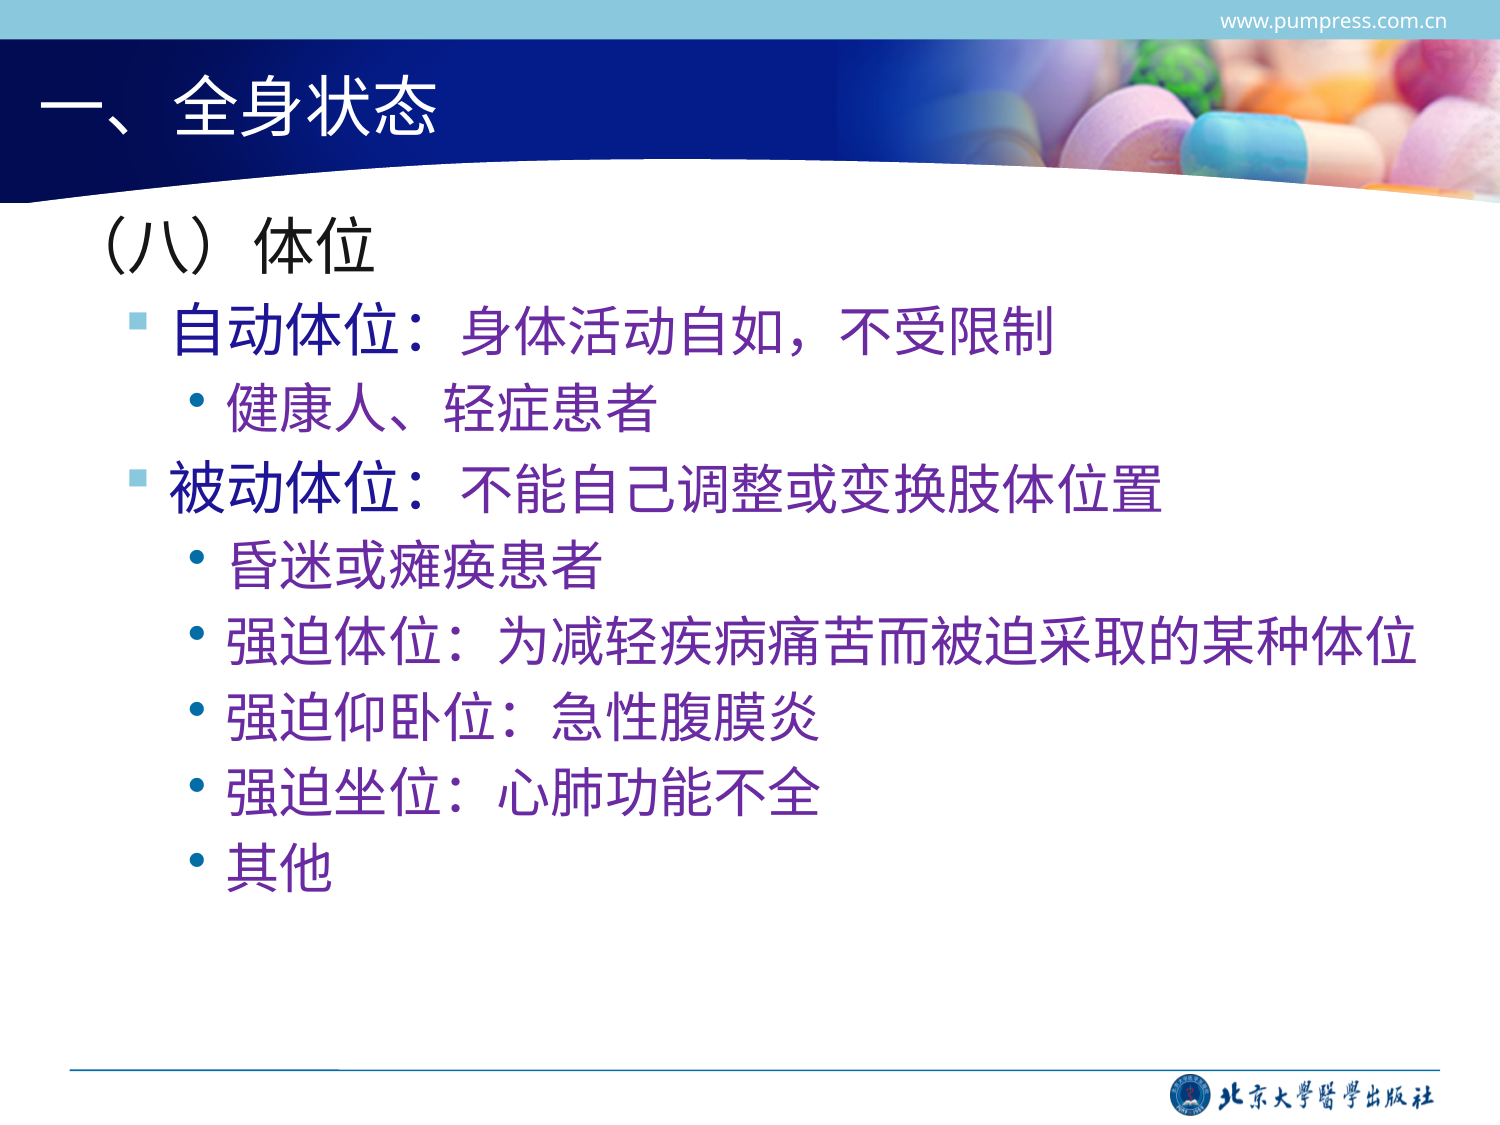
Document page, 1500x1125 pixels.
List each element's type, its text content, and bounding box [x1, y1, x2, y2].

picture [1170, 1074, 1436, 1118]
title 一、全身状态 [23, 58, 1349, 152]
list （八）体位 自动体位：身体活动自如，不受限制 健康人、轻症患者 被动体位：不能自己调整或变换肢体位置 昏迷或瘫痪患者 强迫体位：为减轻疾病痛苦而被迫采取的某种体位 强迫仰卧位：急性腹膜炎 强迫坐位：心肺功能不全 其他 [49, 198, 1463, 1026]
picture [0, 40, 1500, 203]
slide_number www.pumpress.com.cn [1024, 0, 1463, 38]
